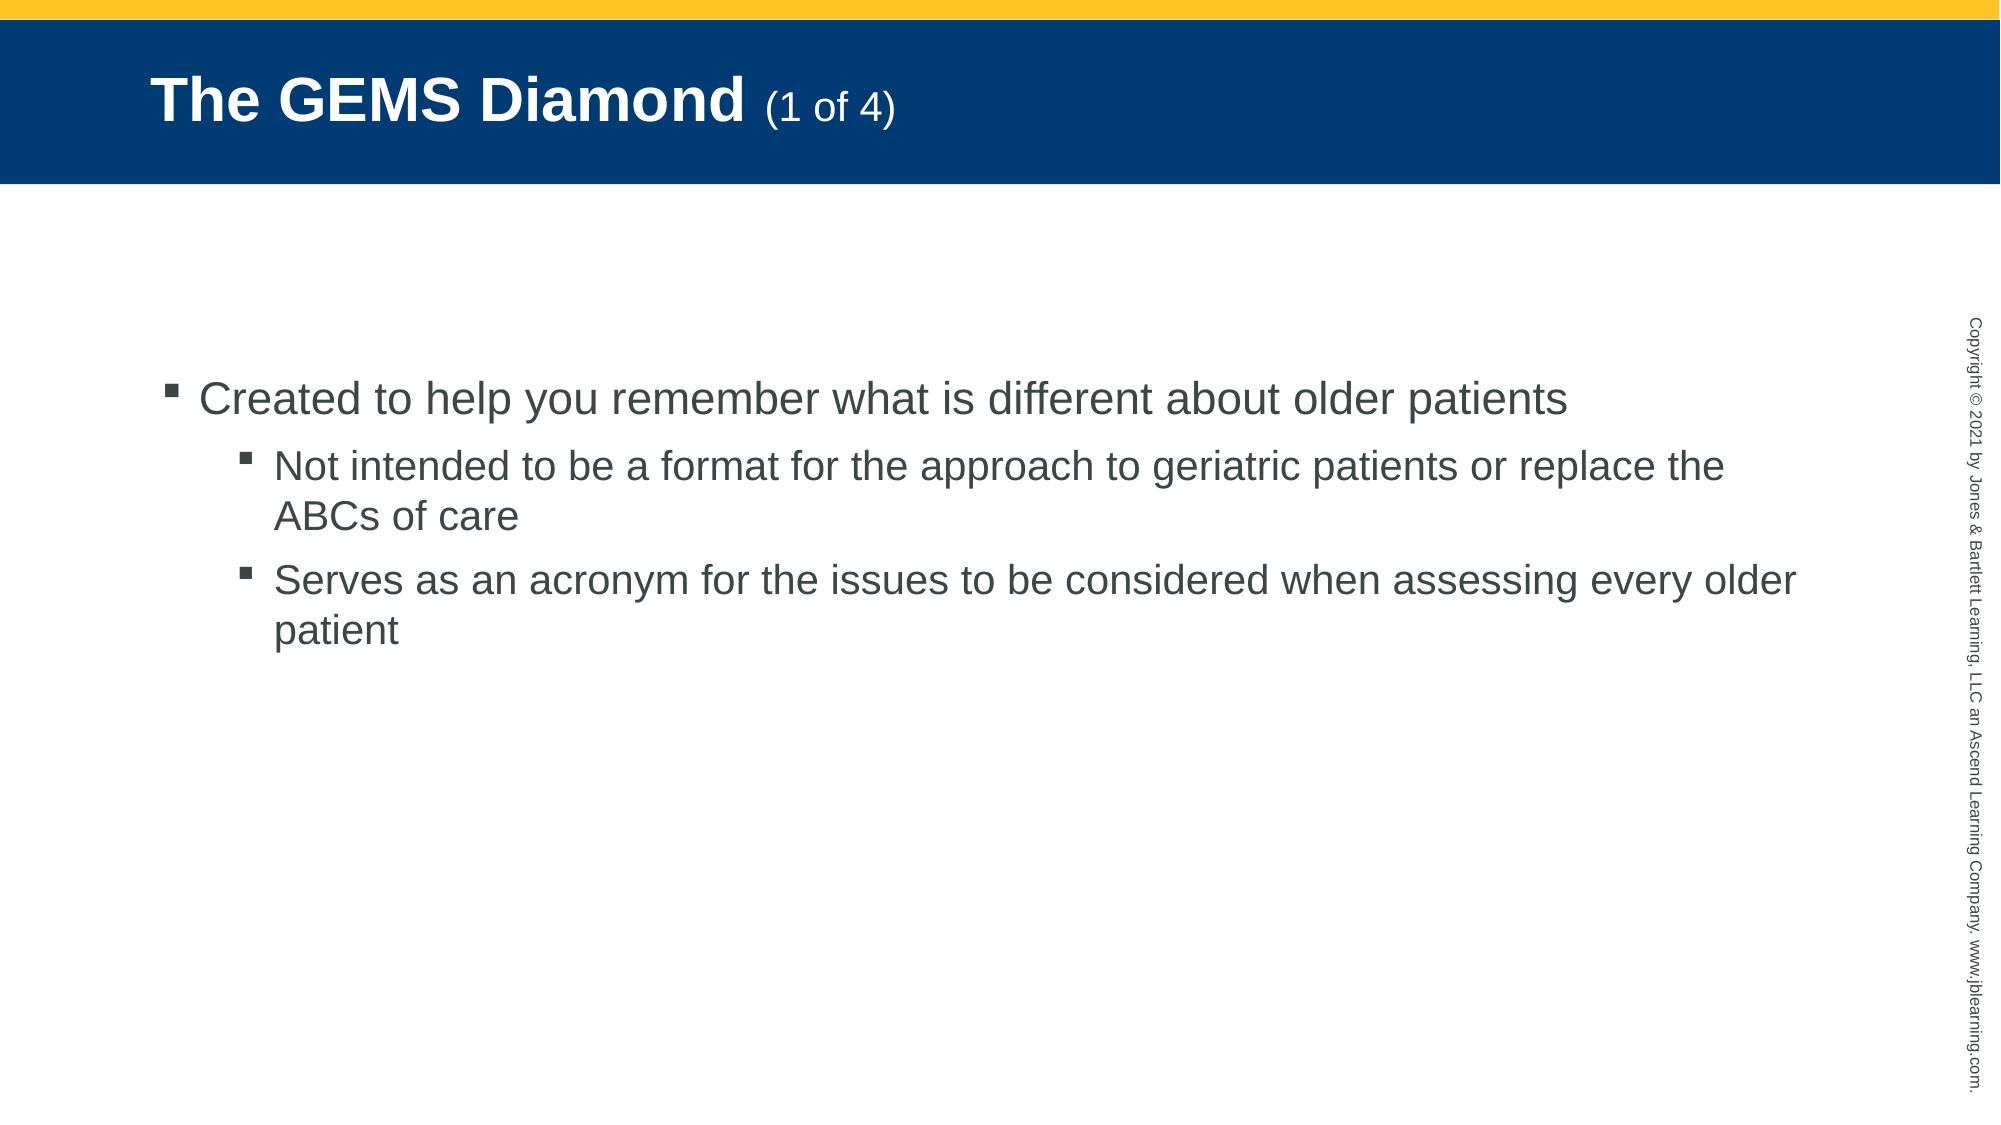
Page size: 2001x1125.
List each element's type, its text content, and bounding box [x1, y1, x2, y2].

list Created to help you remember what is different about older patients Not intended to be a format for the approach to geriatric patients or replace the ABCs of care Serves as an acronym for the issues to be considered when assessing every older patient [146, 361, 1859, 1016]
title The GEMS Diamond (1 of 4) [0, 19, 2000, 185]
